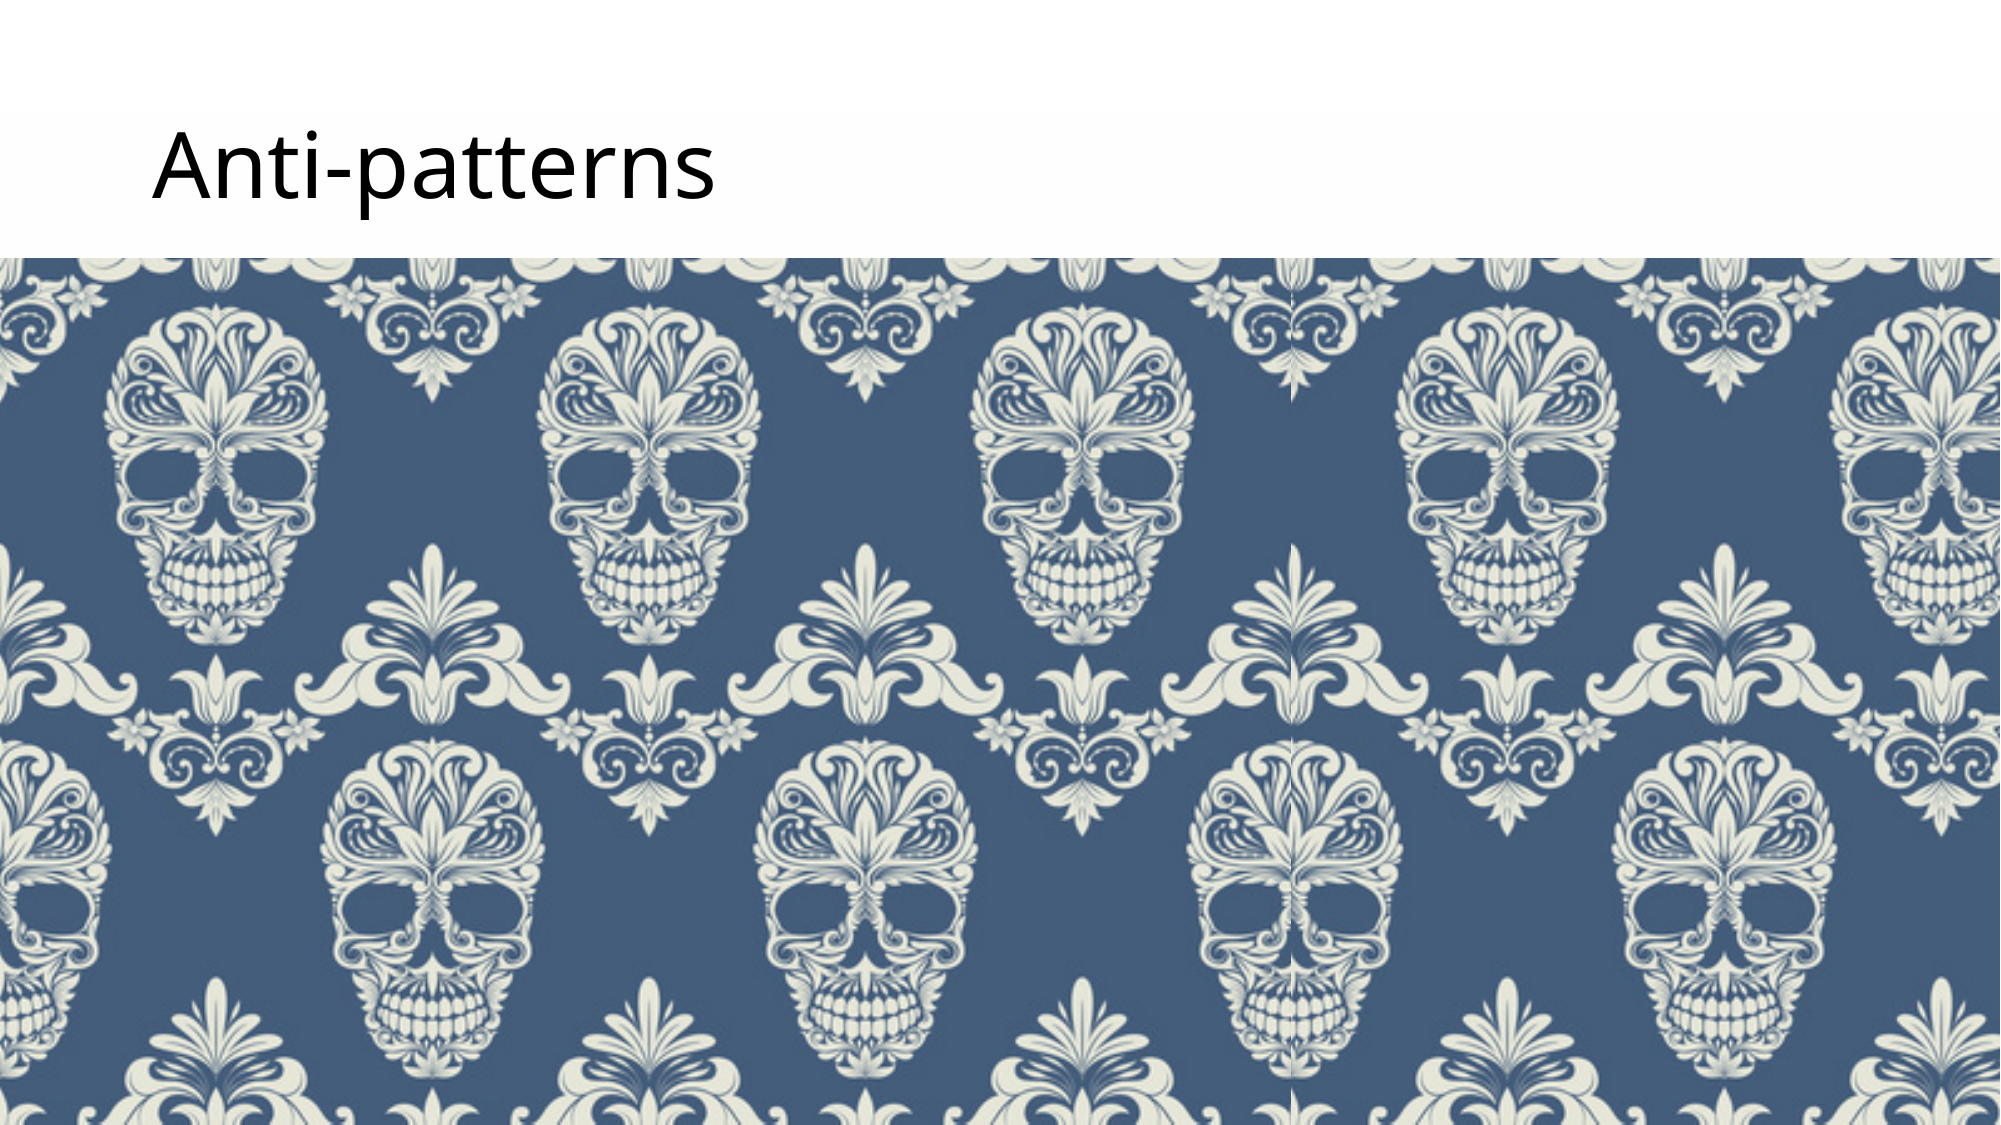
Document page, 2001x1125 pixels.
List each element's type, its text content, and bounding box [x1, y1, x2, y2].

title Anti-patterns [137, 59, 1863, 258]
picture [0, 258, 2000, 1125]
